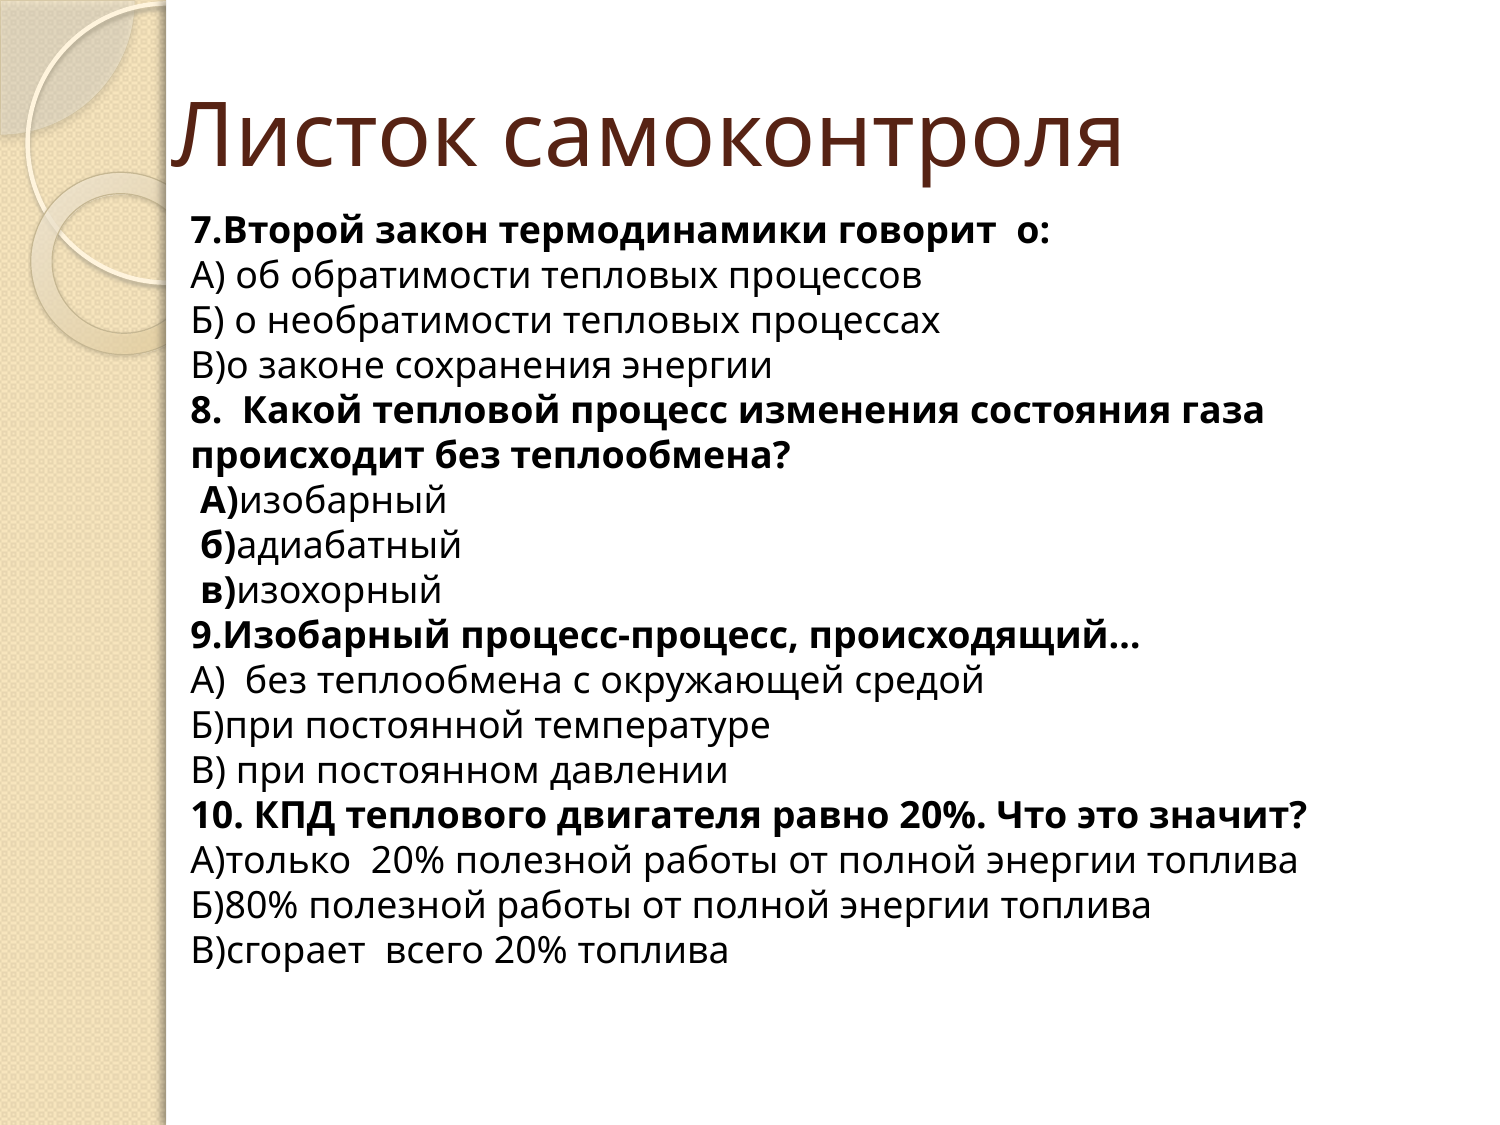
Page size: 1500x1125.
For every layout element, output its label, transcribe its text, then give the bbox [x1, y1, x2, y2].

title Листок самоконтроля [35, 37, 1263, 225]
text_box 7.Второй закон термодинамики говорит о: А) об обратимости тепловых процессов Б) о необратимости тепловых процессах В)о законе сохранения энергии 8. Какой тепловой процесс изменения состояния газа происходит без теплообмена? A)изобарный б)адиабатный в)изохорный 9.Изобарный процесс-процесс, происходящий… А) без теплообмена с окружающей средой Б)при постоянной температуре В) при постоянном давлении 10. КПД теплового двигателя равно 20%. Что это значит? А)только 20% полезной работы от полной энергии топлива Б)80% полезной работы от полной энергии топлива В)сгорает всего 20% топлива [175, 199, 1430, 1114]
